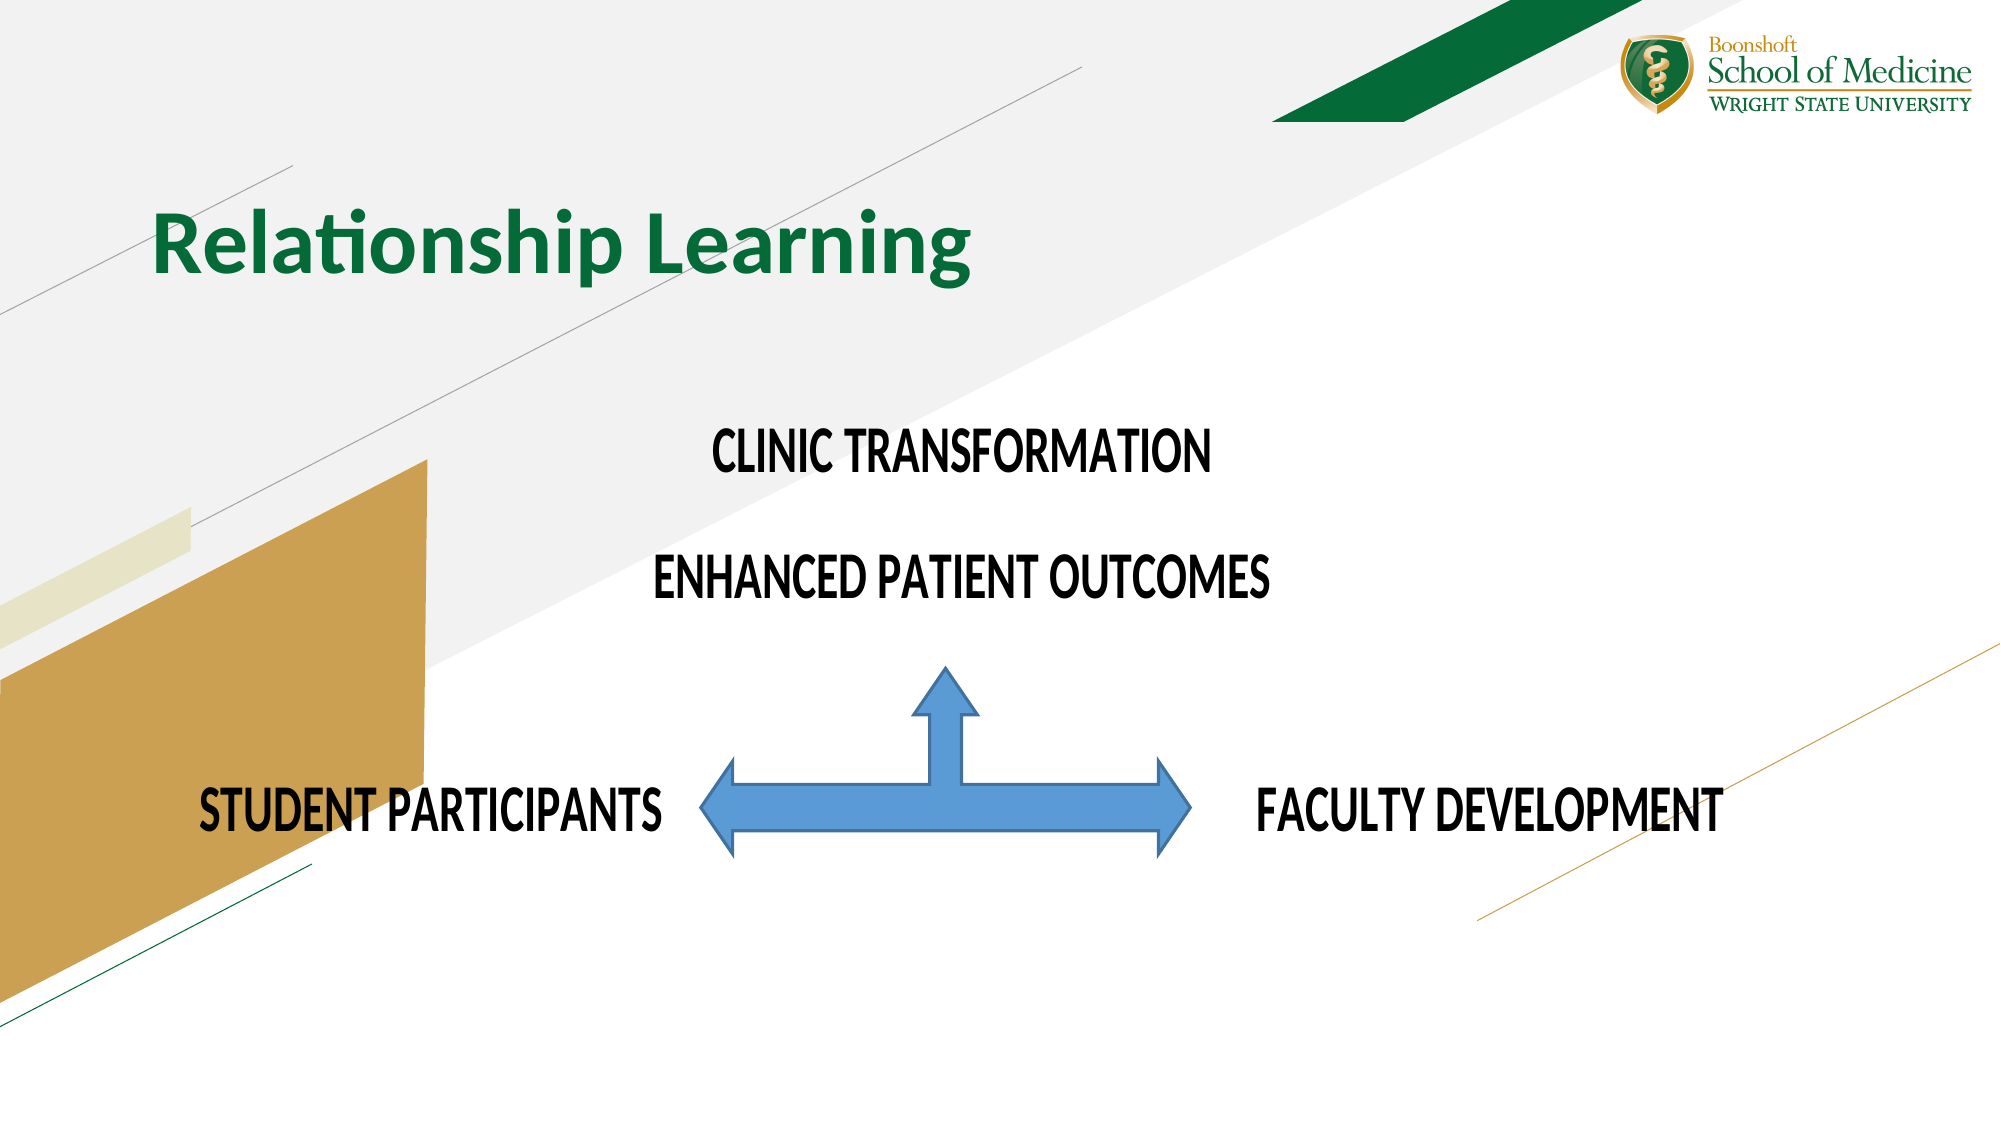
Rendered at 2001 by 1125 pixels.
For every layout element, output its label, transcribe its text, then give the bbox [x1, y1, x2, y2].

title Relationship Learning [136, 0, 1277, 294]
picture [199, 408, 1725, 1070]
picture [1616, 0, 1976, 176]
